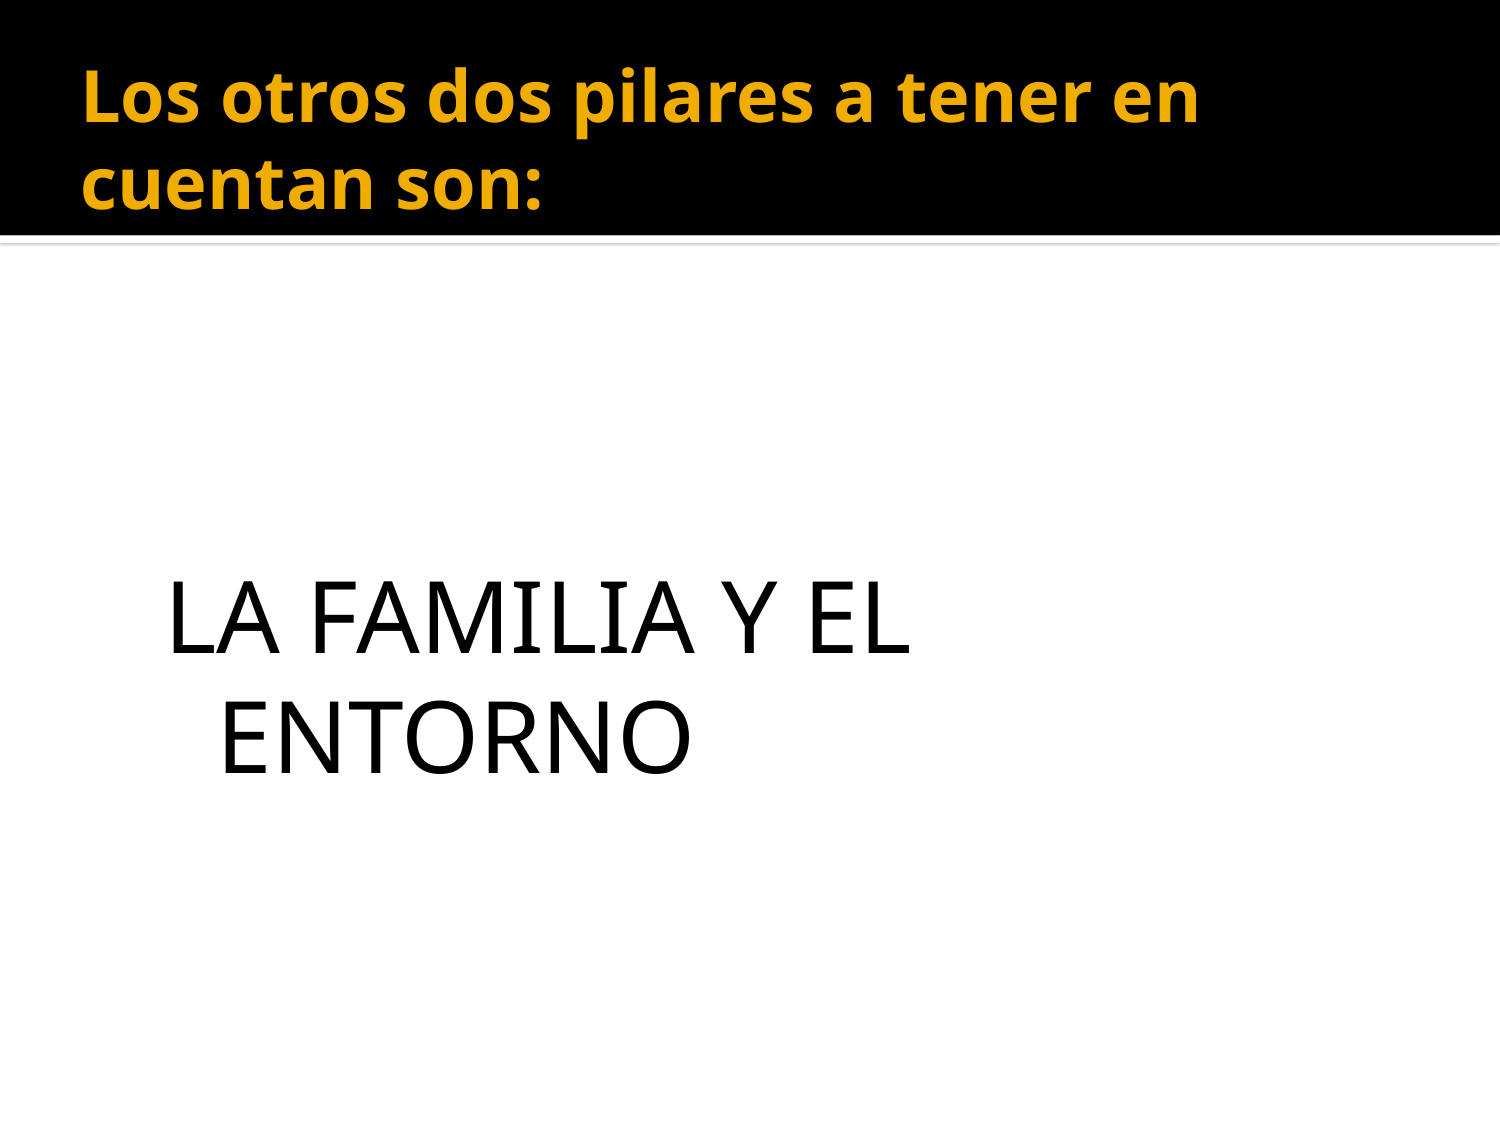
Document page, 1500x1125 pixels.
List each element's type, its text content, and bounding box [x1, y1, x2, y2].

title Los otros dos pilares a tener en cuentan son: [64, 42, 1415, 232]
list LA FAMILIA Y EL ENTORNO [135, 538, 1425, 1064]
